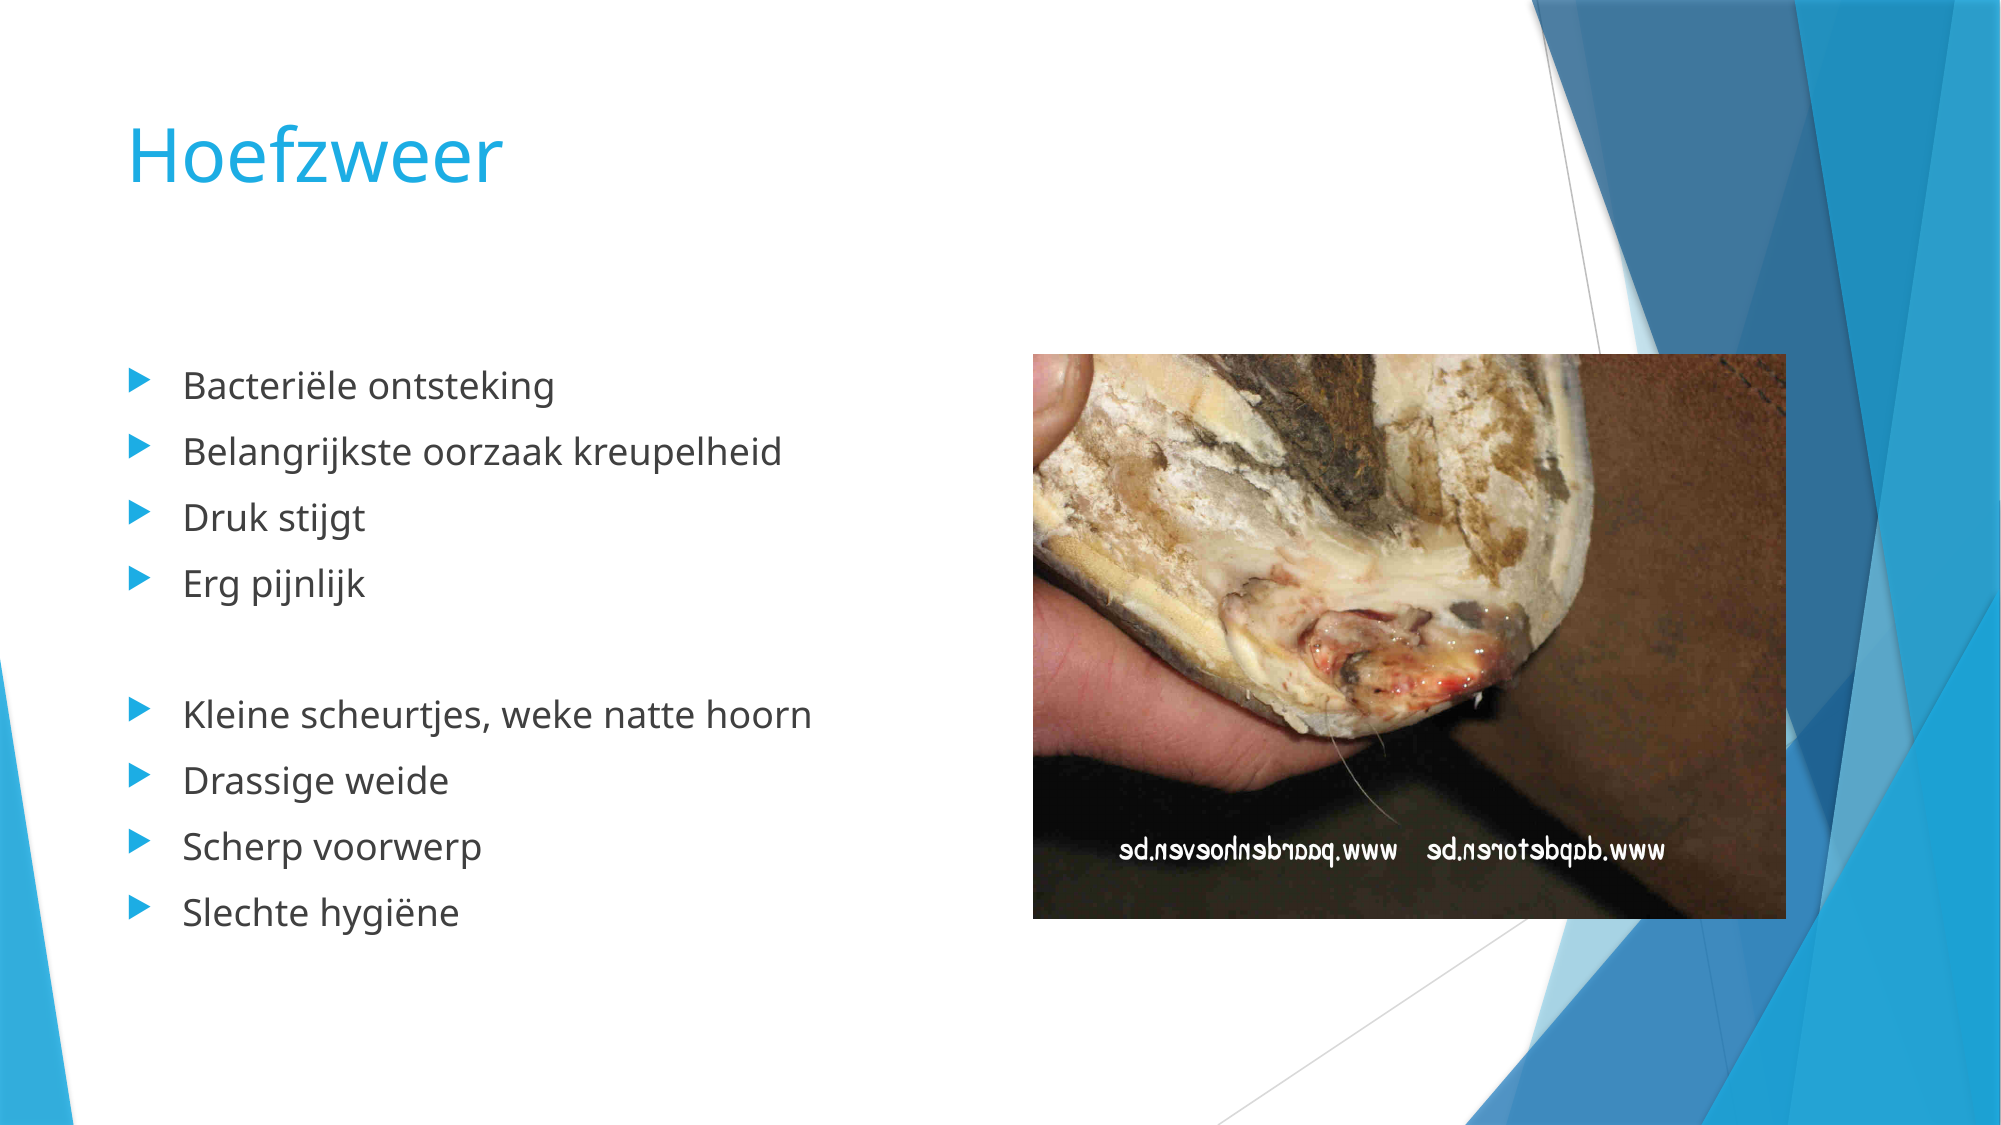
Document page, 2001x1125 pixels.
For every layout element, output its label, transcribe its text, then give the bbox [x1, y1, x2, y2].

title Hoefzweer [111, 99, 1522, 317]
list Bacteriële ontsteking Belangrijkste oorzaak kreupelheid Druk stijgt Erg pijnlijk Kleine scheurtjes, weke natte hoorn Drassige weide Scherp voorwerp Slechte hygiëne [111, 354, 1522, 992]
picture [1032, 353, 1786, 919]
